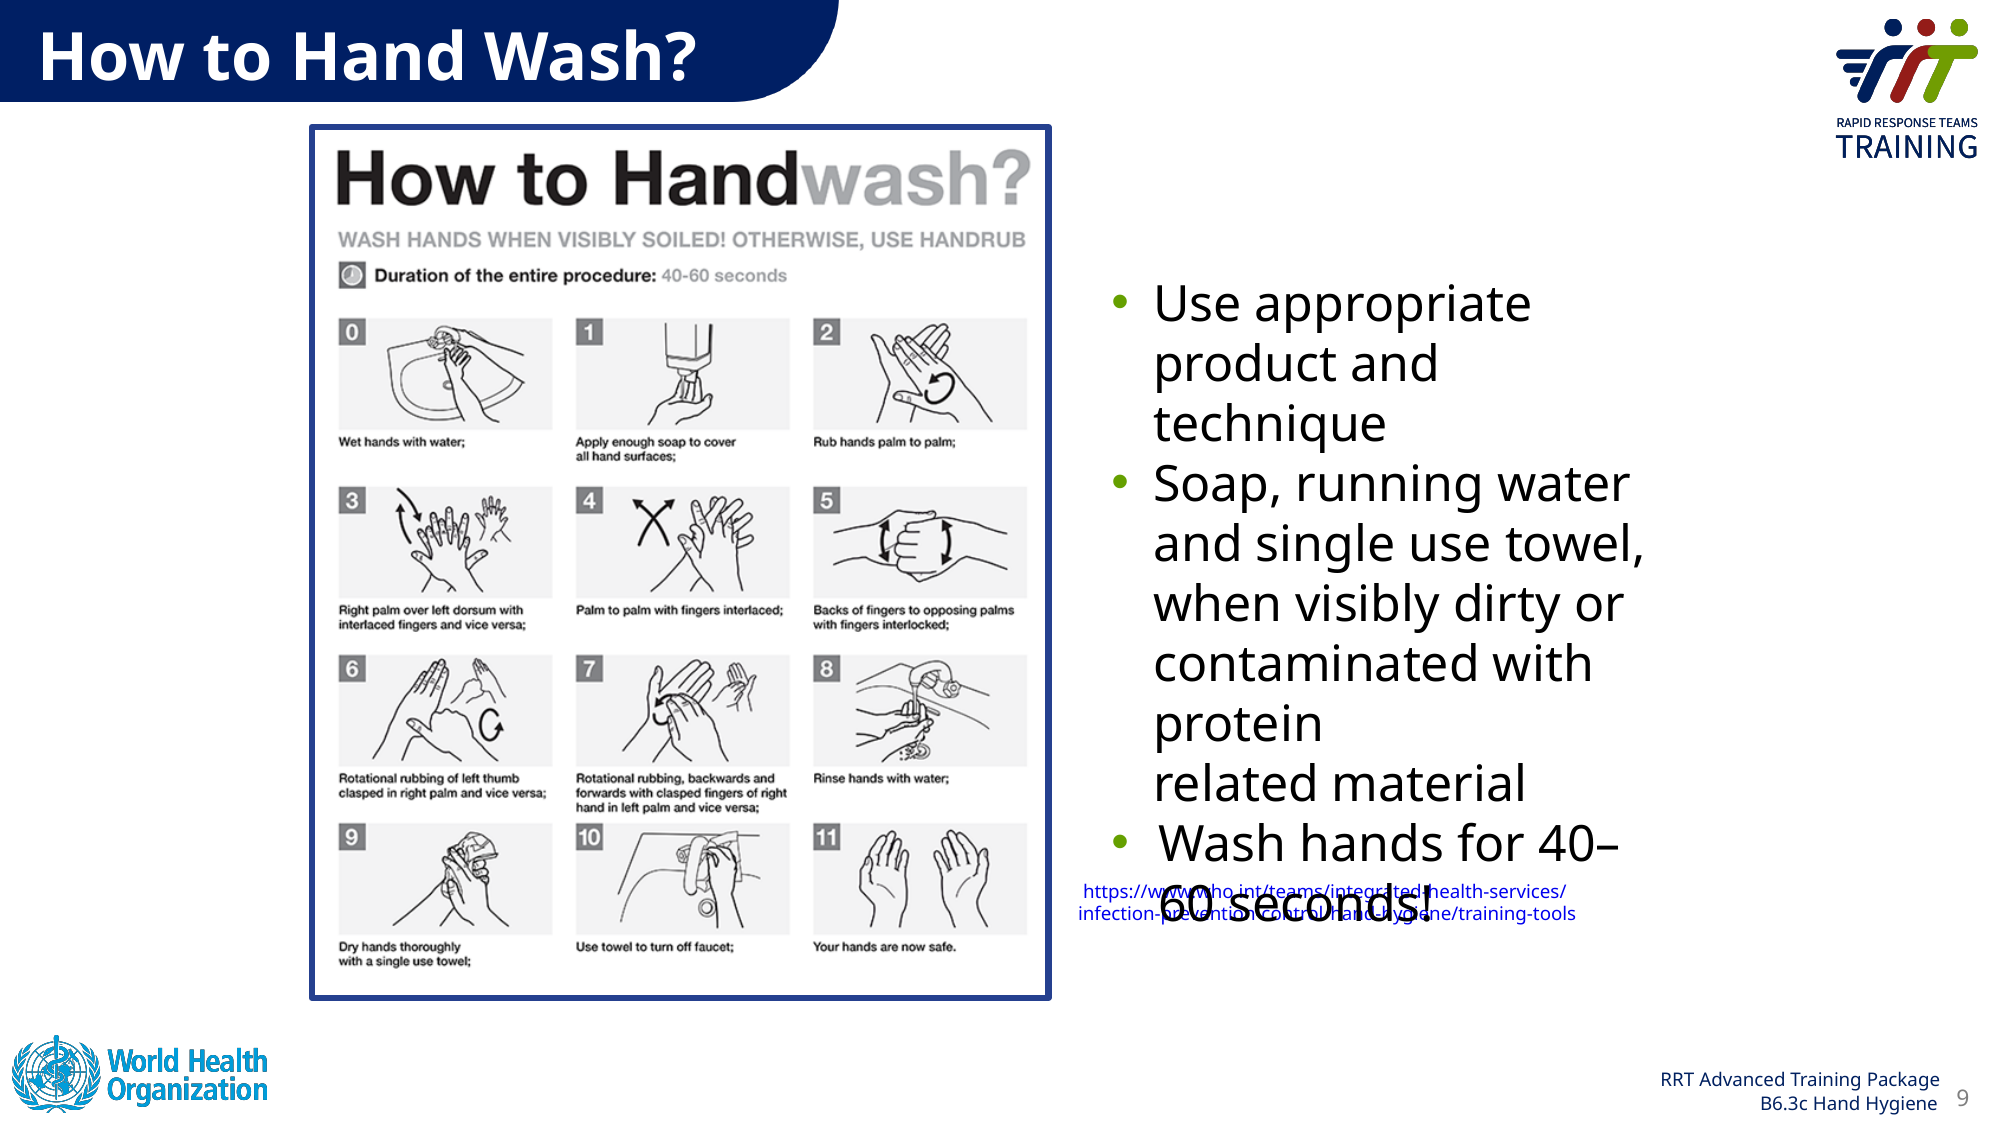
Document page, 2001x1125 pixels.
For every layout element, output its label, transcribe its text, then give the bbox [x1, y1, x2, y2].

picture [30, 1083, 37, 1091]
picture [1835, 19, 1978, 167]
text_box Use appropriate product and technique​ Soap, running water and single use towel, when visibly dirty or contaminated with protein related material​ Wash hands for 40–60 seconds!​ [1103, 264, 1668, 940]
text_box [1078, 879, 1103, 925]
picture [34, 1054, 43, 1078]
picture [40, 1062, 47, 1070]
picture [71, 1053, 90, 1091]
text_box How to Hand Wash? [22, 15, 1490, 122]
picture [314, 129, 1046, 995]
picture [0, 0, 839, 102]
picture [46, 1056, 54, 1062]
picture [12, 1035, 54, 1068]
picture [50, 1108, 62, 1113]
picture [24, 1054, 36, 1087]
picture [36, 1088, 78, 1105]
picture [22, 1062, 26, 1077]
picture [59, 1035, 267, 1113]
picture [12, 1083, 48, 1113]
